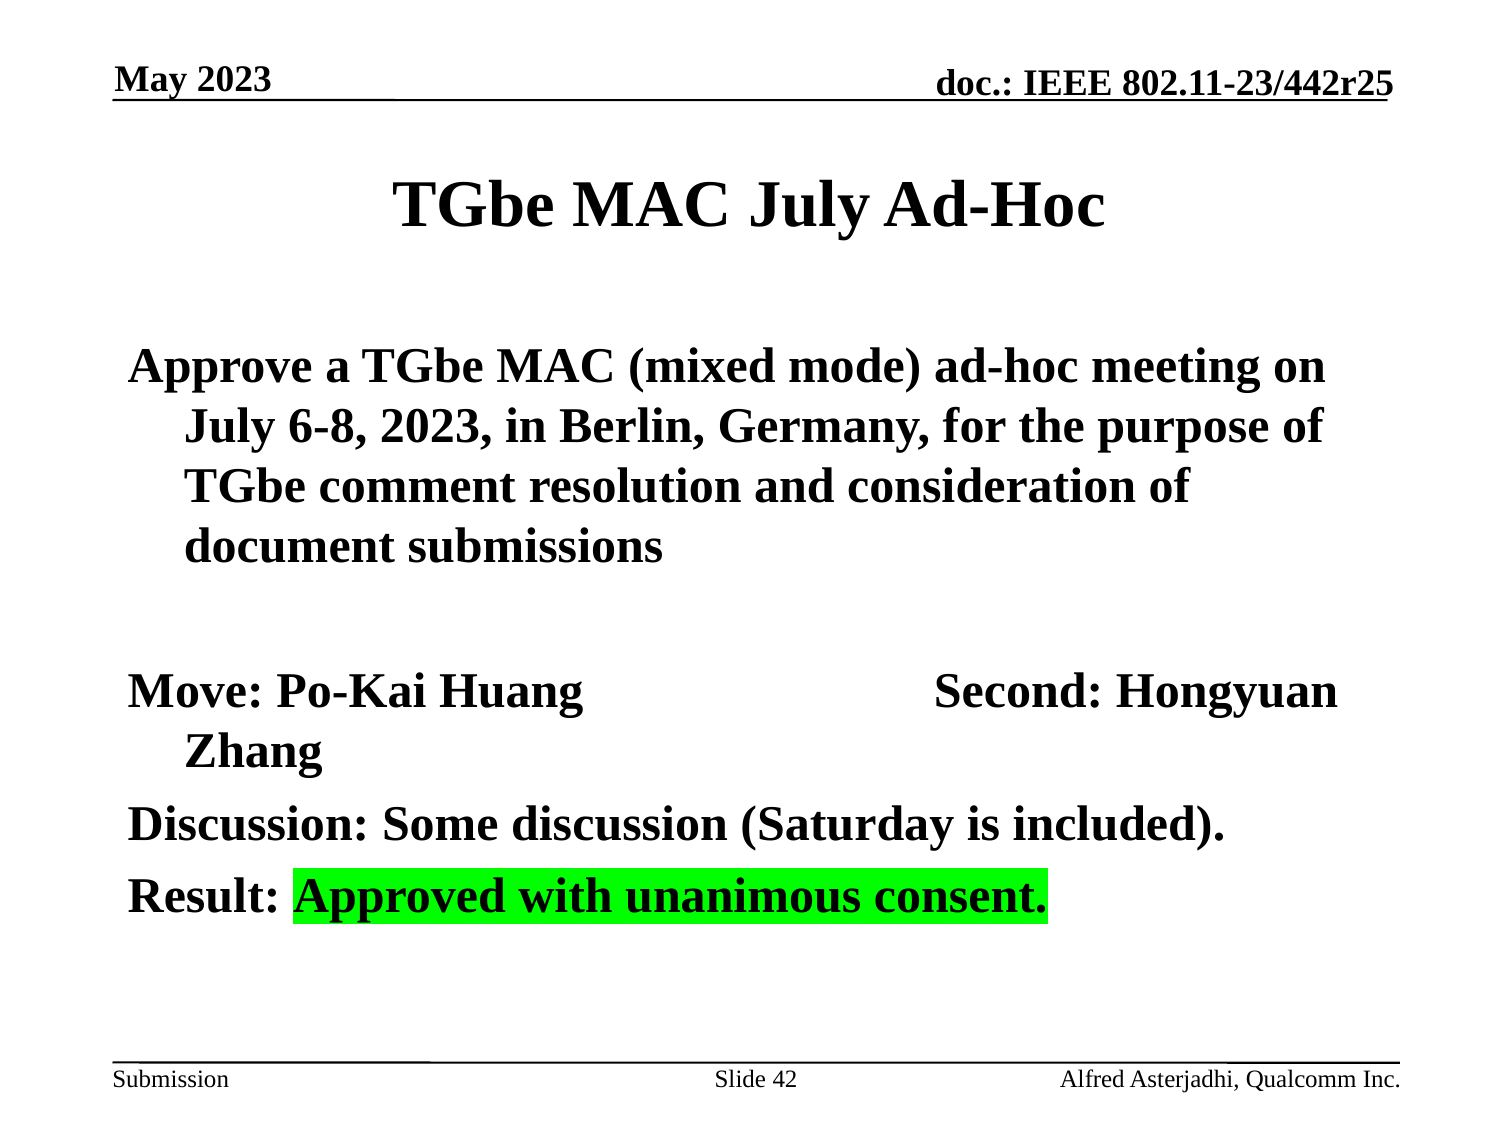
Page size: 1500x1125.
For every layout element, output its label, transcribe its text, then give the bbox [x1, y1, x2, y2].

title TGbe MAC July Ad-Hoc [112, 112, 1388, 288]
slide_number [114, 54, 423, 100]
slide_number Slide 42 [712, 1061, 800, 1123]
footer Alfred Asterjadhi, Qualcomm Inc. [878, 1061, 1402, 1093]
list Approve a TGbe MAC (mixed mode) ad-hoc meeting on July 6-8, 2023, in Berlin, Germany, for the purpose of TGbe comment resolution and consideration of document submissions Move: Po-Kai Huang Second: Hongyuan Zhang Discussion: Some discussion (Saturday is included). Result: Approved with unanimous consent. [112, 324, 1388, 1000]
